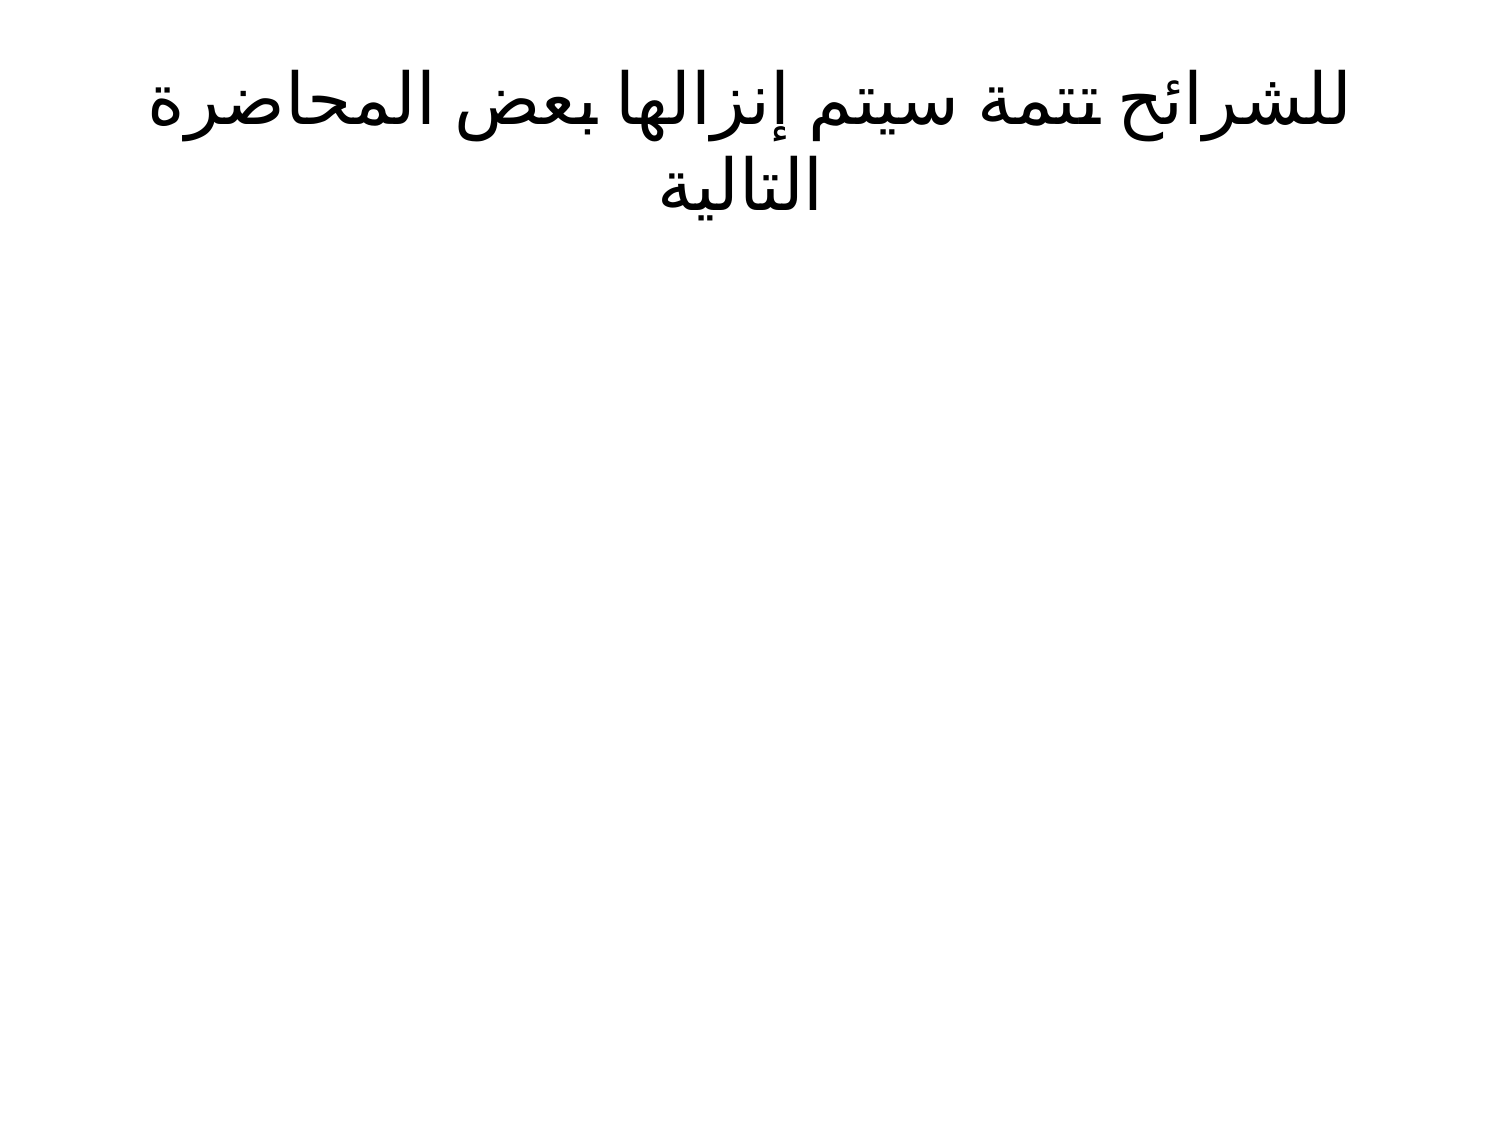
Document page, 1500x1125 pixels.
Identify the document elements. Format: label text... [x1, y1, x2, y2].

title للشرائح تتمة سيتم إنزالها بعض المحاضرة التالية [75, 45, 1425, 233]
